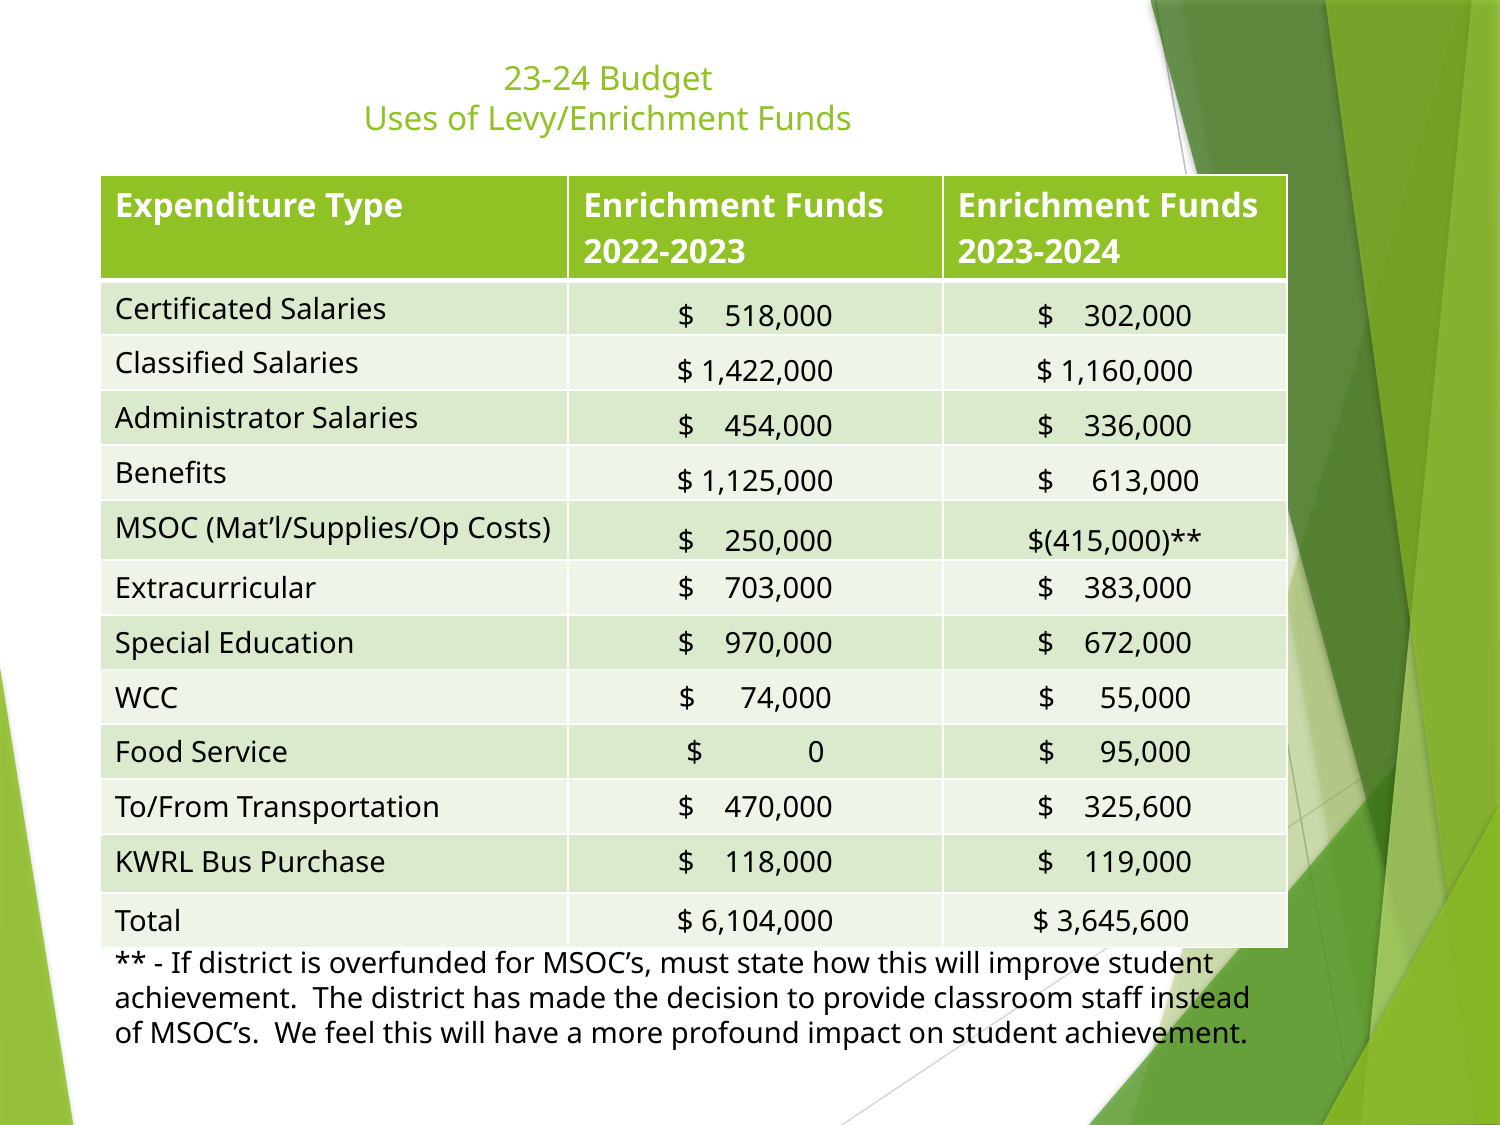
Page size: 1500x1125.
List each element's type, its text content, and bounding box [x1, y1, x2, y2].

table_cell $ 1,125,000 [569, 446, 942, 499]
table_cell Classified Salaries [101, 336, 567, 389]
text_box [849, 937, 1450, 1100]
table_cell $ 1,422,000 [569, 336, 942, 389]
table_cell $ 95,000 [944, 725, 1286, 778]
table_cell Total [101, 894, 567, 937]
table_cell $ 970,000 [569, 616, 942, 669]
table_cell $ 6,104,000 [569, 894, 942, 937]
table_cell $ 325,600 [944, 780, 1286, 833]
table_cell Food Service [101, 725, 567, 778]
table_cell $ 1,160,000 [944, 336, 1286, 389]
text_box ** - If district is overfunded for MSOC’s, must state how this will improve student achievement. The district has made the decision to provide classroom staff instead of MSOC’s. We feel this will have a more profound impact on student achievement. [99, 937, 1288, 1058]
table_cell $ 74,000 [569, 670, 942, 723]
table_header Enrichment Funds 2023-2024 [944, 176, 1286, 278]
table_cell $ 672,000 [944, 616, 1286, 669]
table_cell Administrator Salaries [101, 391, 567, 444]
table_cell $ 703,000 [569, 561, 942, 614]
table_cell Special Education [101, 616, 567, 669]
title 23-24 Budget Uses of Levy/Enrichment Funds [87, 50, 1129, 150]
table_header Expenditure Type [101, 176, 567, 278]
table_cell $ 0 [569, 725, 942, 778]
table_cell $(415,000)** [944, 501, 1286, 559]
table_cell $ 454,000 [569, 391, 942, 444]
table_cell $ 518,000 [569, 283, 942, 334]
table_header Enrichment Funds 2022-2023 [569, 176, 942, 278]
table_cell KWRL Bus Purchase [101, 835, 567, 892]
table_cell MSOC (Mat’l/Supplies/Op Costs) [101, 501, 567, 559]
table_cell $ 336,000 [944, 391, 1286, 444]
table_cell Benefits [101, 446, 567, 499]
table_cell $ 250,000 [569, 501, 942, 559]
table_cell Certificated Salaries [101, 283, 567, 334]
table_cell $ 470,000 [569, 780, 942, 833]
table_cell WCC [101, 670, 567, 723]
table_cell $ 383,000 [944, 561, 1286, 614]
table_cell Extracurricular [101, 561, 567, 614]
table_cell $ 118,000 [569, 835, 942, 892]
table_cell To/From Transportation [101, 780, 567, 833]
table_cell $ 302,000 [944, 283, 1286, 334]
table_cell $ 3,645,600 [944, 894, 1286, 937]
table_cell $ 613,000 [944, 446, 1286, 499]
table_cell $ 55,000 [944, 670, 1286, 723]
table_cell $ 119,000 [944, 835, 1286, 892]
